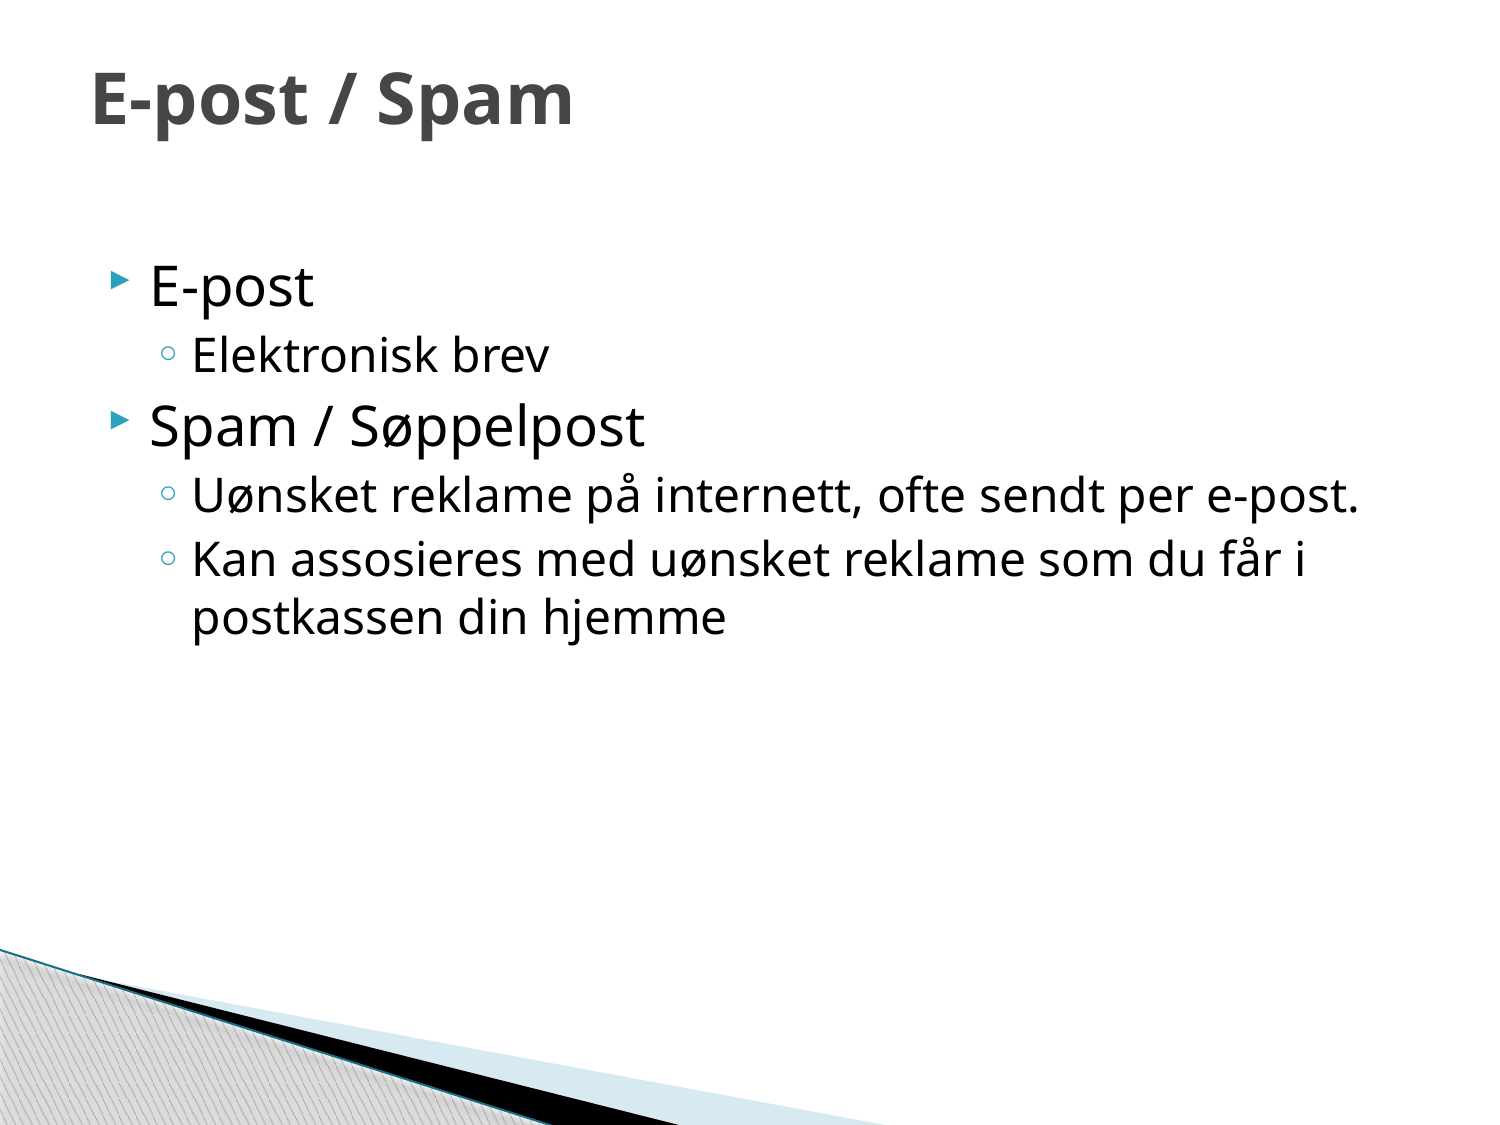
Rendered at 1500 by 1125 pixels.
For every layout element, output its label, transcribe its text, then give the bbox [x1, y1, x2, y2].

title E-post / Spam [75, 45, 1425, 233]
list E-post Elektronisk brev Spam / Søppelpost Uønsket reklame på internett, ofte sendt per e-post. Kan assosieres med uønsket reklame som du får i postkassen din hjemme [75, 243, 1425, 986]
